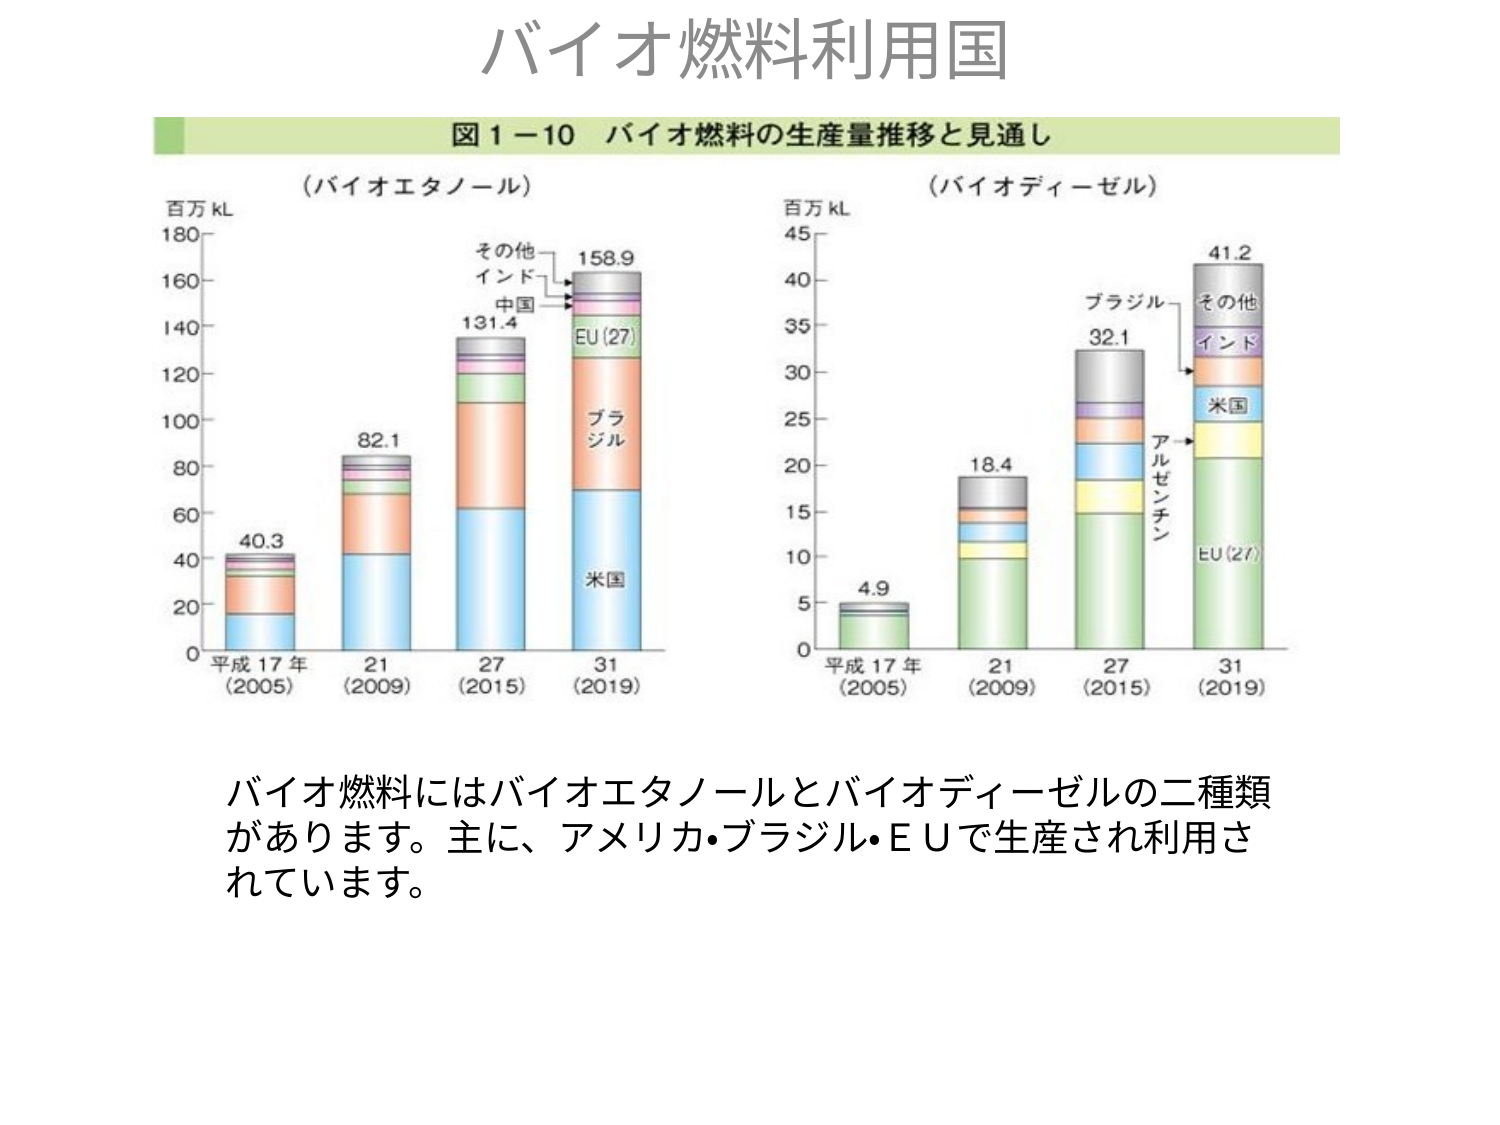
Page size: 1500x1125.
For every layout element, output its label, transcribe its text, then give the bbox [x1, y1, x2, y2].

subtitle バイオ燃料利用国 [304, 0, 1184, 106]
text_box バイオ燃料にはバイオエタノールとバイオディーゼルの二種類があります。主に、アメリカ・ブラジル・ＥＵで生産され利用されています。 [210, 761, 1289, 957]
picture [152, 116, 1340, 715]
